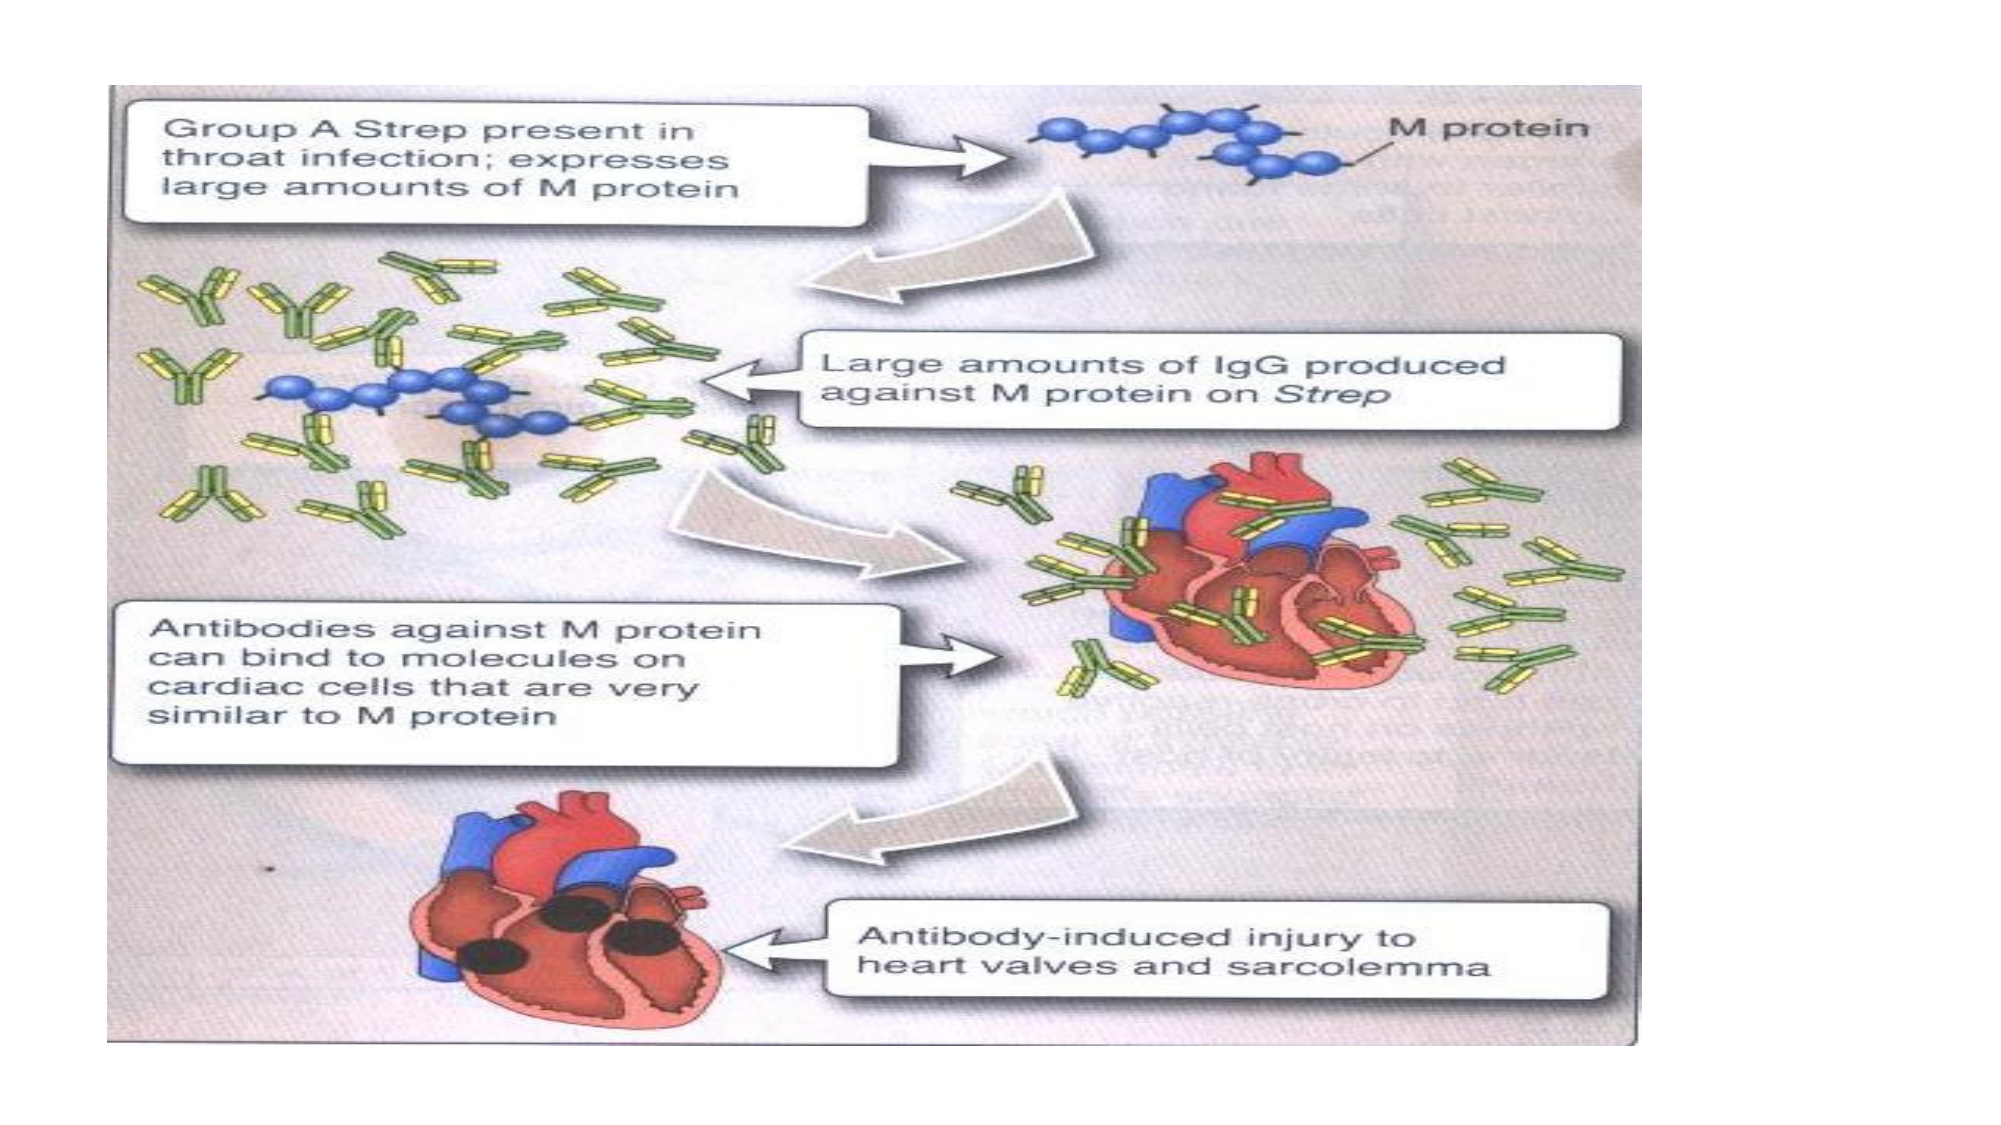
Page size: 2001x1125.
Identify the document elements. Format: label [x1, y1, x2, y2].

list [107, 85, 1642, 1046]
